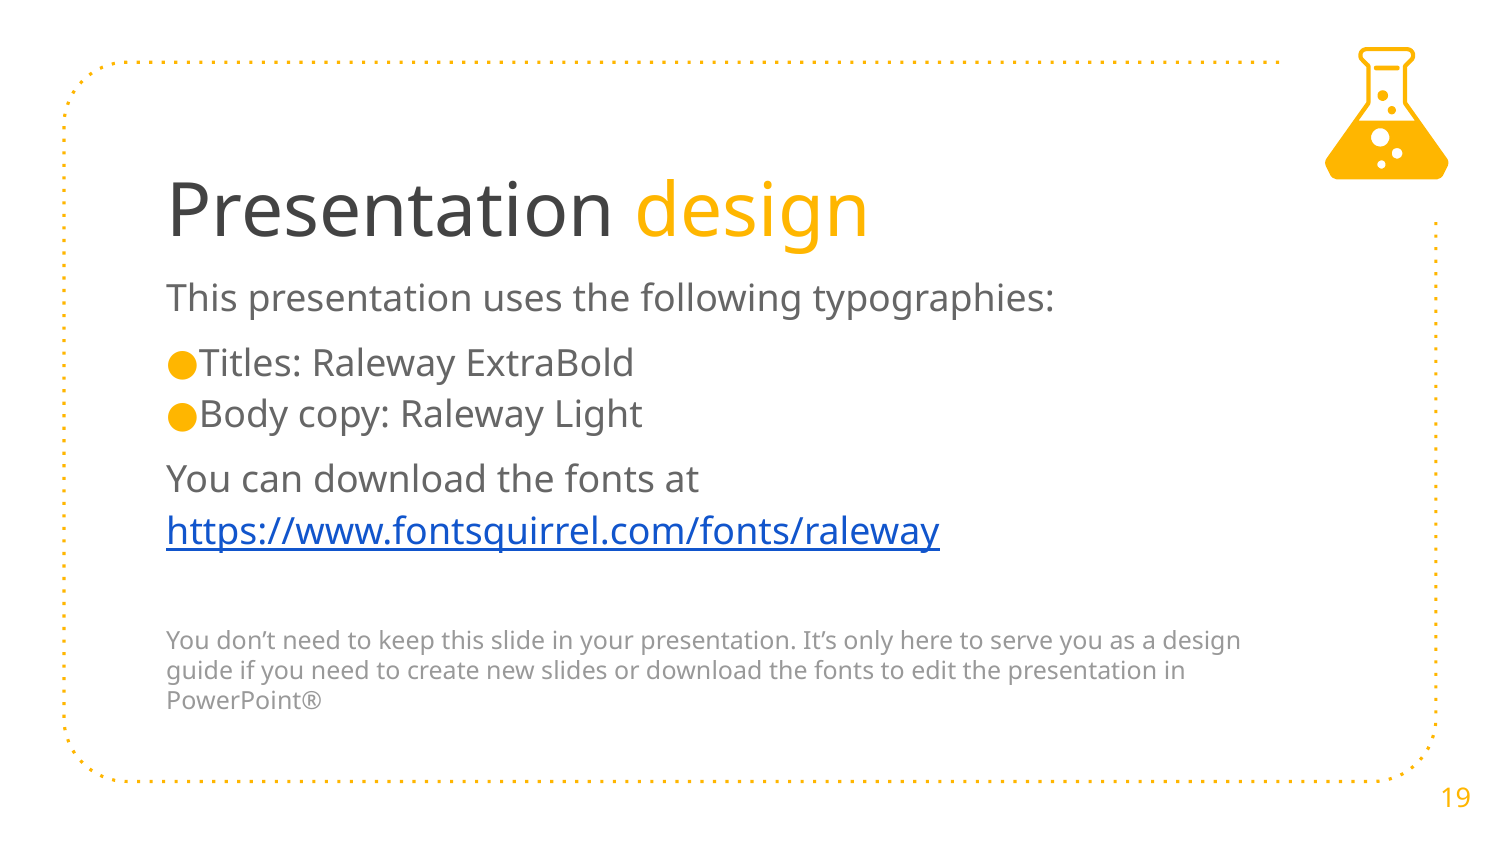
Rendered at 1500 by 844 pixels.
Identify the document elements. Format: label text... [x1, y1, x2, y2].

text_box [1324, 46, 1449, 180]
list This presentation uses the following typographies: Titles: Raleway ExtraBold Body copy: Raleway Light You can download the fonts at https://www.fontsquirrel.com/fonts/raleway [151, 259, 1278, 609]
text_box You don’t need to keep this slide in your presentation. It’s only here to serve you as a design guide if you need to create new slides or download the fonts to edit the presentation in PowerPoint® [151, 609, 1278, 698]
title Presentation design [151, 146, 1278, 259]
slide_number 19 [1411, 753, 1500, 844]
